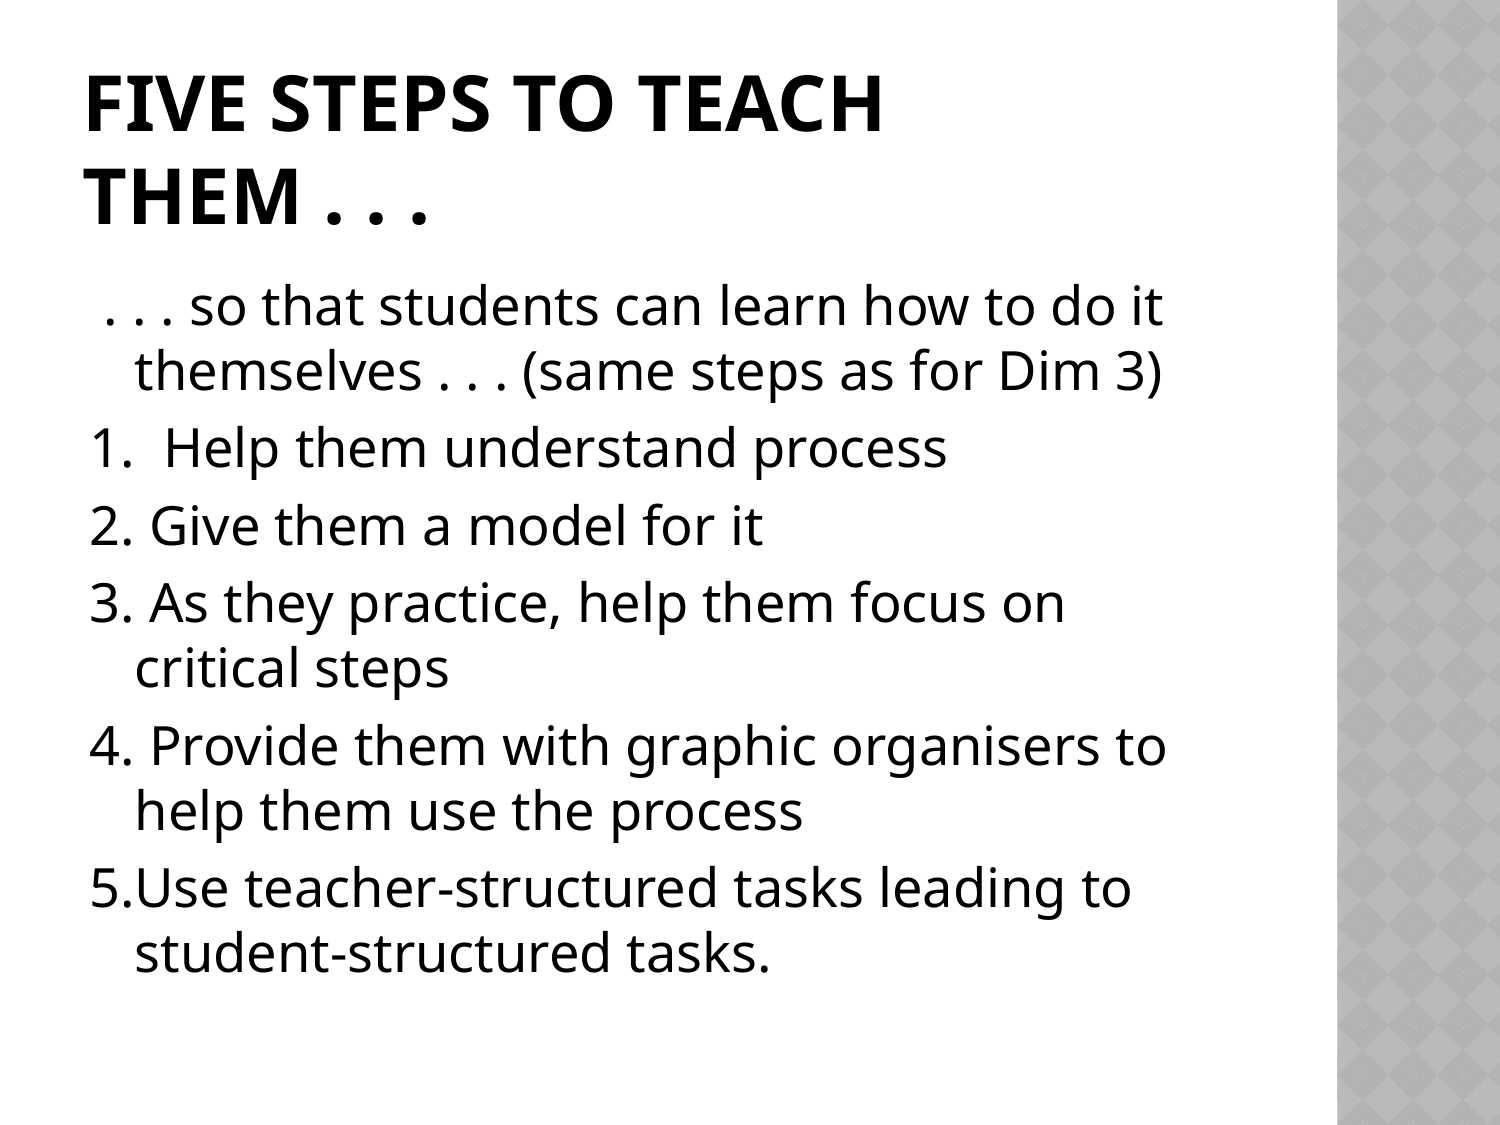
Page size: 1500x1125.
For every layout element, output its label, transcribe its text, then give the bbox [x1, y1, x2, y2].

title FIVE STEPS TO TEACH THEM . . . [75, 52, 1263, 240]
list . . . so that students can learn how to do it themselves . . . (same steps as for Dim 3) 1. Help them understand process 2. Give them a model for it 3. As they practice, help them focus on critical steps 4. Provide them with graphic organisers to help them use the process 5.Use teacher-structured tasks leading to student-structured tasks. [75, 264, 1263, 1059]
